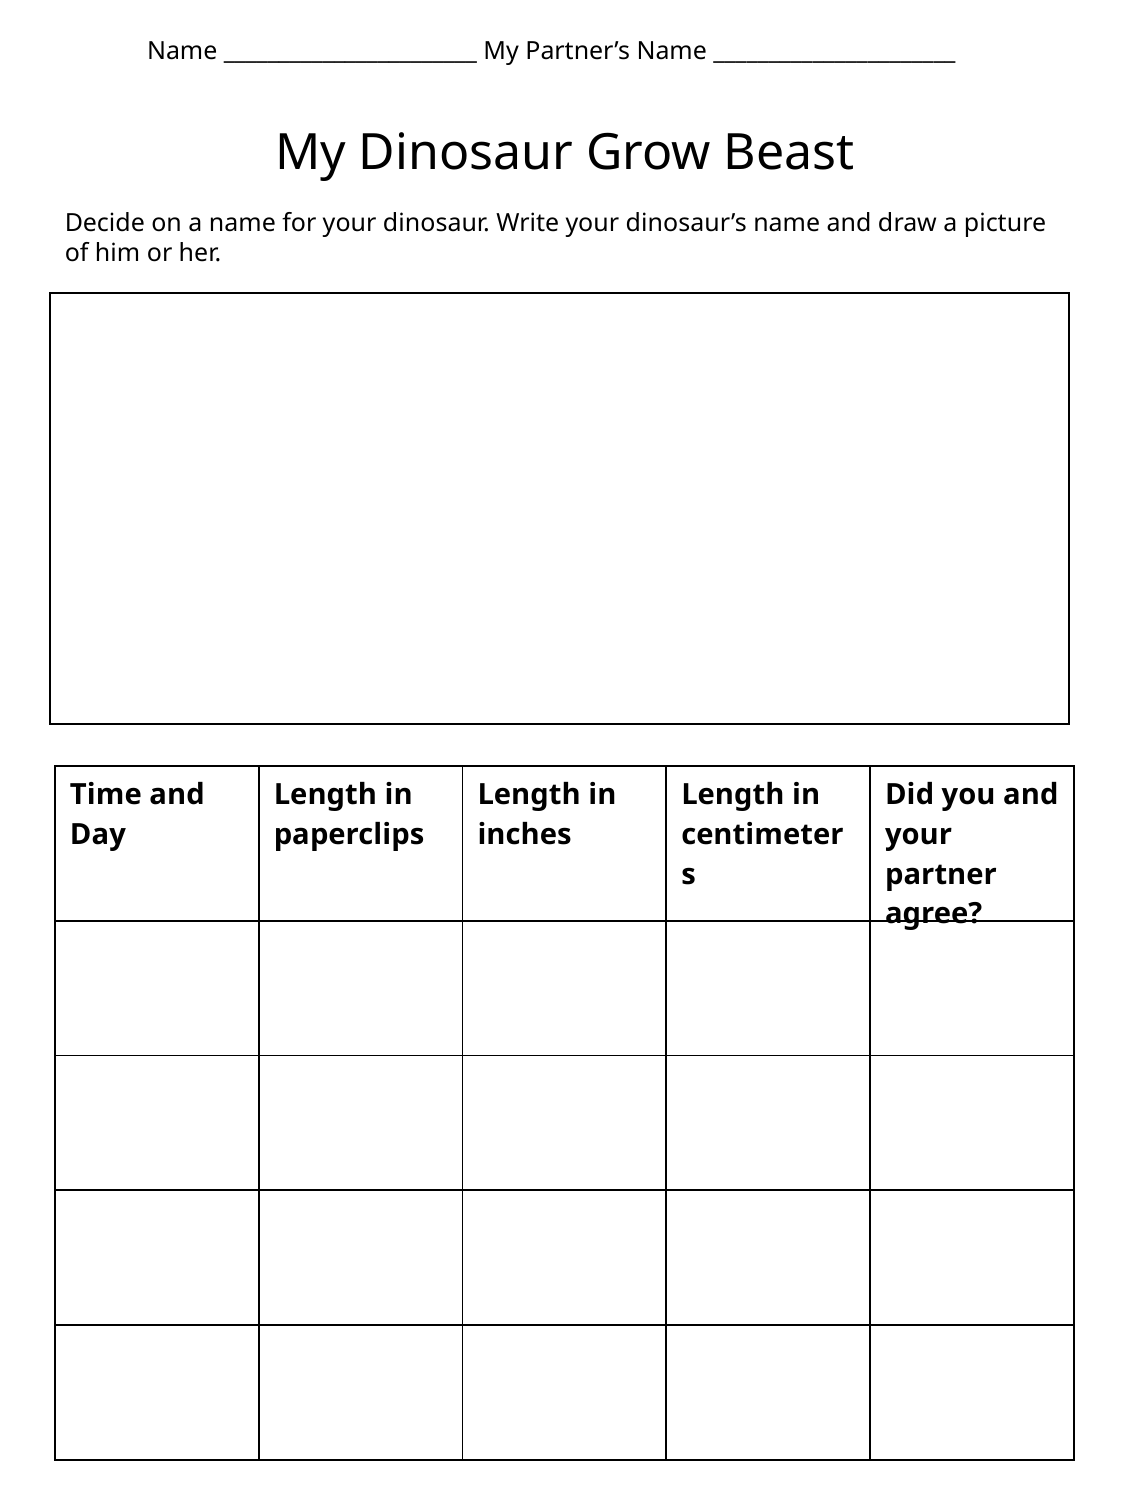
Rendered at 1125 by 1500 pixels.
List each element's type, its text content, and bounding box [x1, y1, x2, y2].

table_cell [463, 1191, 665, 1324]
table_cell [56, 922, 258, 1055]
table_cell [260, 1191, 462, 1324]
table_cell [667, 922, 869, 1055]
table_cell [463, 1326, 665, 1459]
text_box [49, 292, 1070, 725]
table_cell [56, 1191, 258, 1324]
table_cell [667, 1326, 869, 1459]
table_cell [871, 1056, 1073, 1189]
table_cell [260, 1326, 462, 1459]
table_header Length in inches [463, 767, 665, 920]
table_cell [667, 1056, 869, 1189]
table_header Time and Day [56, 767, 258, 920]
text_box Decide on a name for your dinosaur. Write your dinosaur’s name and draw a picture of him or her. [50, 198, 1069, 274]
table_header Length in centimeters [667, 767, 869, 920]
text_box Name _______________________ My Partner’s Name ______________________ [132, 27, 978, 72]
table_cell [667, 1191, 869, 1324]
table_cell [56, 1056, 258, 1189]
table_cell [463, 1056, 665, 1189]
table_cell [56, 1326, 258, 1459]
table_cell [260, 922, 462, 1055]
table_header Length in paperclips [260, 767, 462, 920]
table_cell [871, 922, 1073, 1055]
table_header Did you and your partner agree? [871, 767, 1073, 920]
table_cell [871, 1191, 1073, 1324]
text_box My Dinosaur Grow Beast [260, 112, 870, 187]
table_cell [463, 922, 665, 1055]
table_cell [260, 1056, 462, 1189]
table_cell [871, 1326, 1073, 1459]
